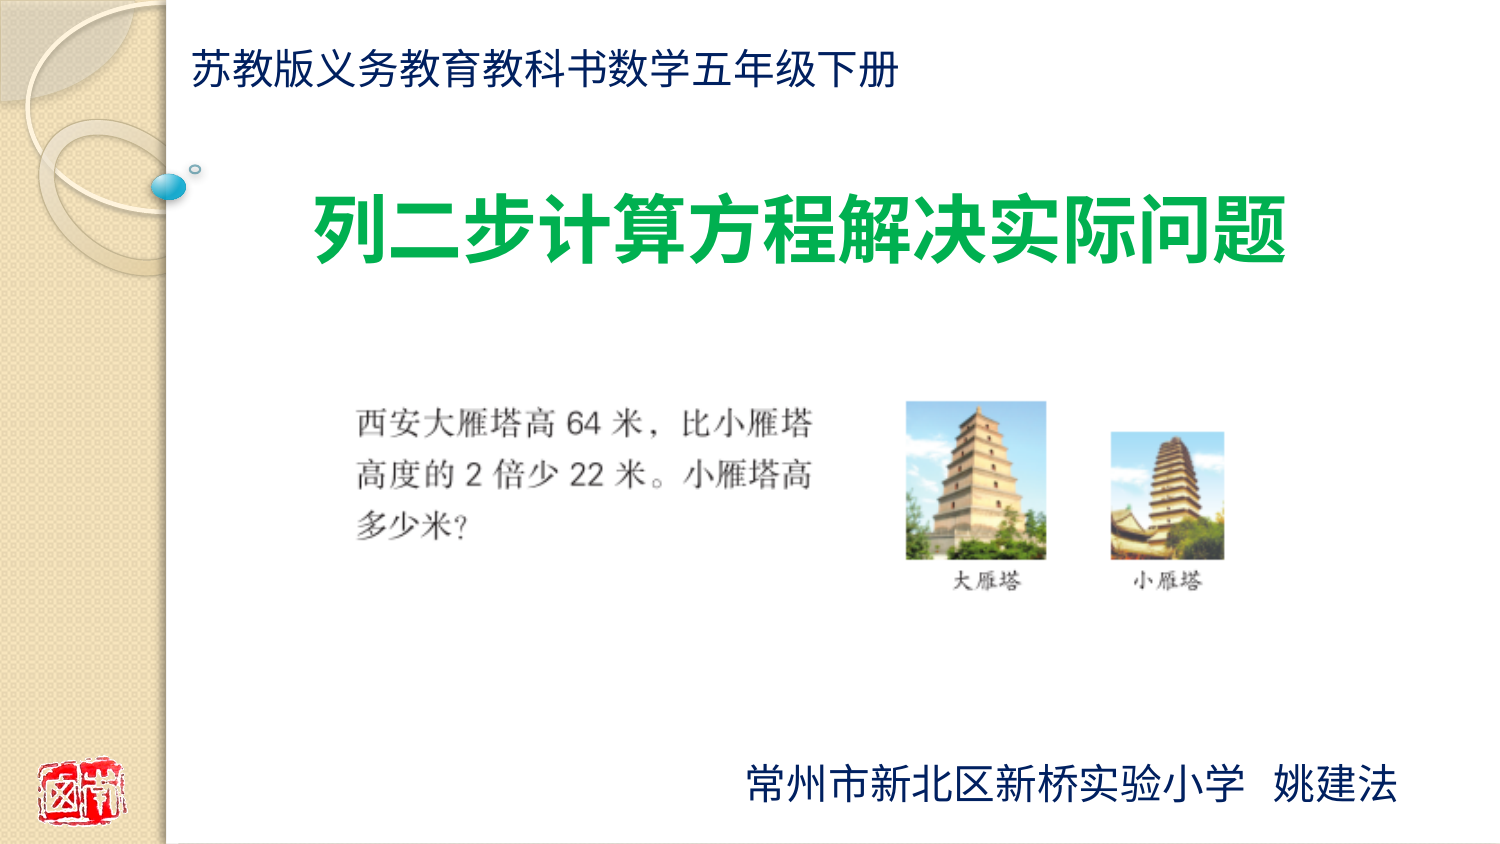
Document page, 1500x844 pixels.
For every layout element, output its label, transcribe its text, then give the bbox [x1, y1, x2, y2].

text_box 苏教版义务教育教科书数学五年级下册 [175, 35, 1098, 100]
text_box 列二步计算方程解决实际问题 [136, 175, 1465, 281]
text_box 常州市新北区新桥实验小学 姚建法 [492, 750, 1414, 815]
picture [34, 755, 130, 827]
picture [351, 398, 1239, 598]
